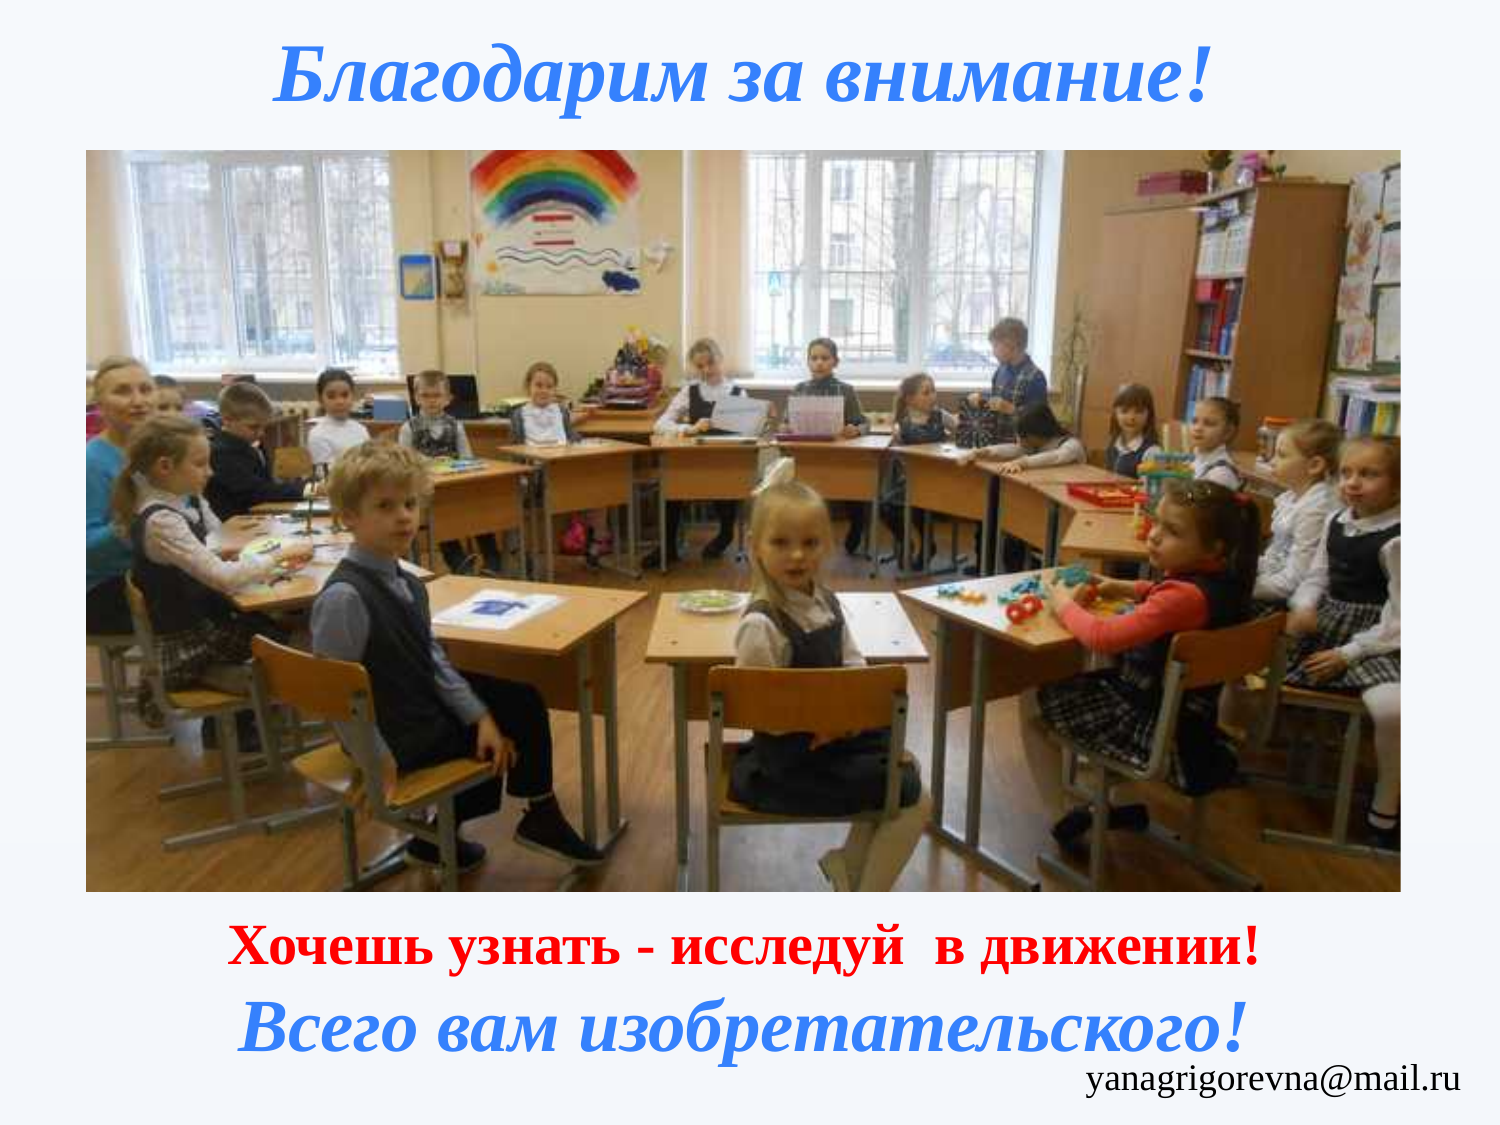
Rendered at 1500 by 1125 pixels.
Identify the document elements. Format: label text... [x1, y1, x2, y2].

picture [85, 150, 1401, 892]
text_box yanagrigorevna@mail.ru [1021, 1045, 1500, 1105]
text_box Хочешь узнать - исследуй в движении! Всего вам изобретательского! [53, 898, 1437, 1074]
text_box Благодарим за внимание! [53, 10, 1437, 126]
